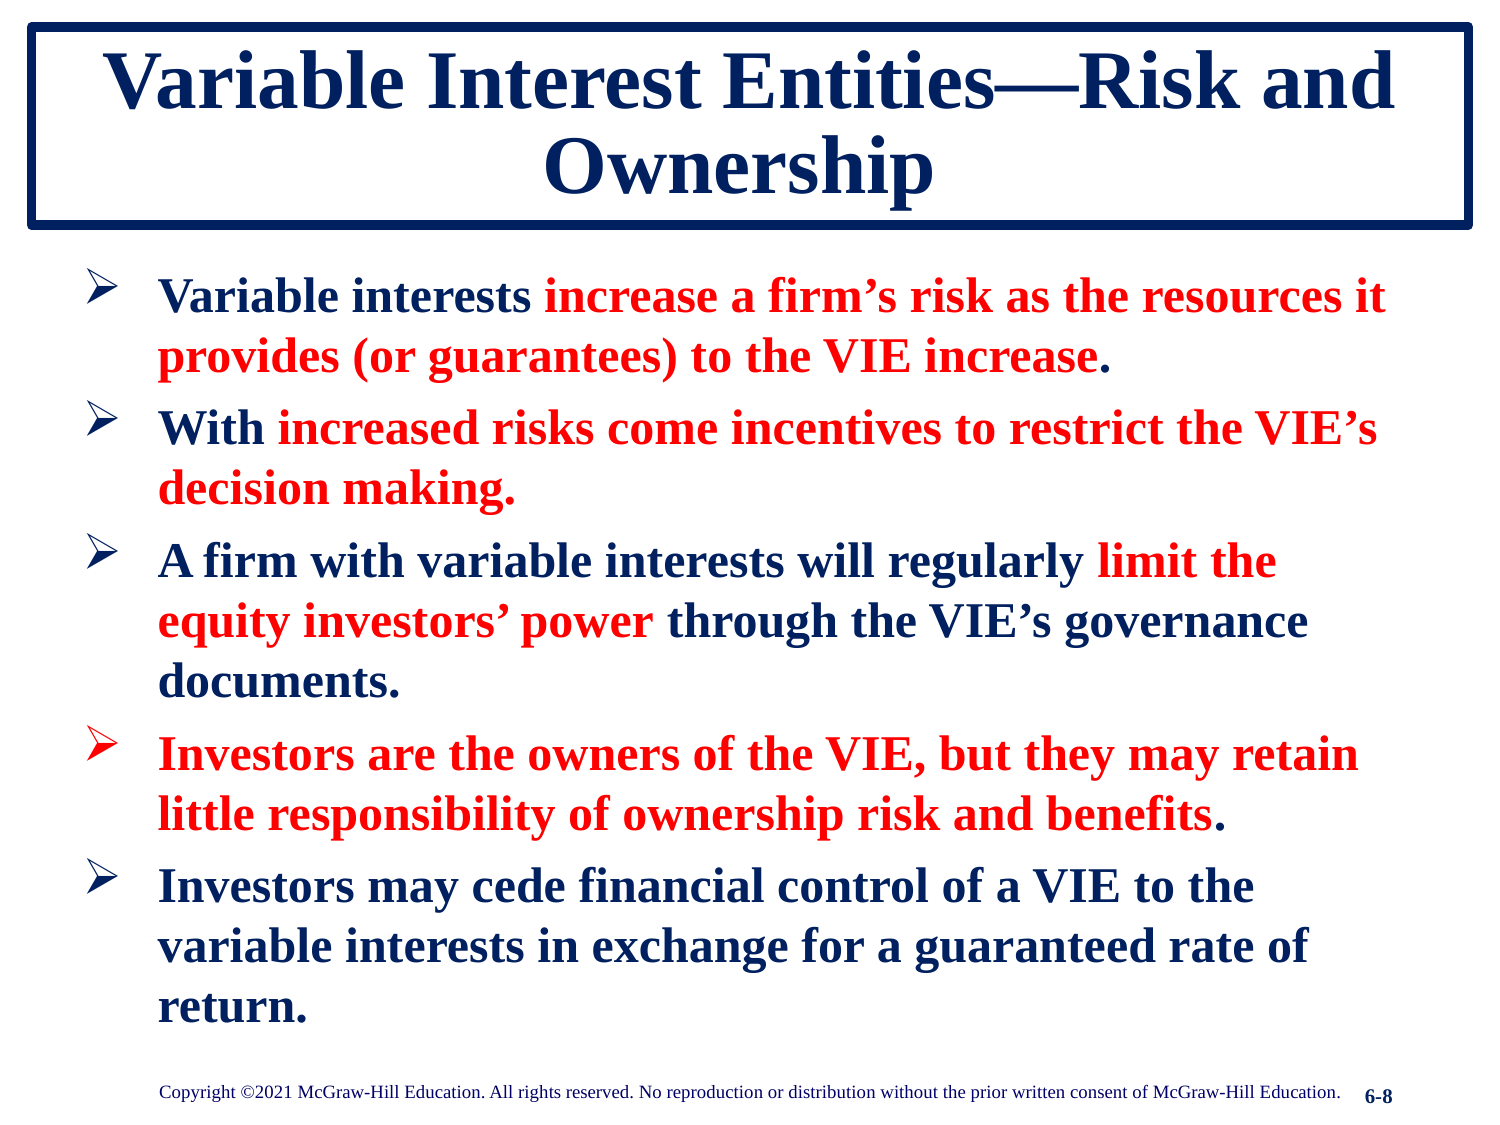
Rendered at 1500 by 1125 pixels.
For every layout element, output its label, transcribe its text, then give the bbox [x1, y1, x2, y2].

text_box Copyright ©2021 McGraw-Hill Education. All rights reserved. No reproduction or distribution without the prior written consent of McGraw-Hill Education. [76, 1072, 1424, 1110]
list Variable interests increase a firm’s risk as the resources it provides (or guarantees) to the VIE increase. With increased risks come incentives to restrict the VIE’s decision making. A firm with variable interests will regularly limit the equity investors’ power through the VIE’s governance documents. Investors are the owners of the VIE, but they may retain little responsibility of ownership risk and benefits. Investors may cede financial control of a VIE to the variable interests in exchange for a guaranteed rate of return. [67, 254, 1433, 1065]
slide_number 6-8 [1350, 1074, 1438, 1125]
title Variable Interest Entities—Risk and Ownership [27, 22, 1473, 230]
